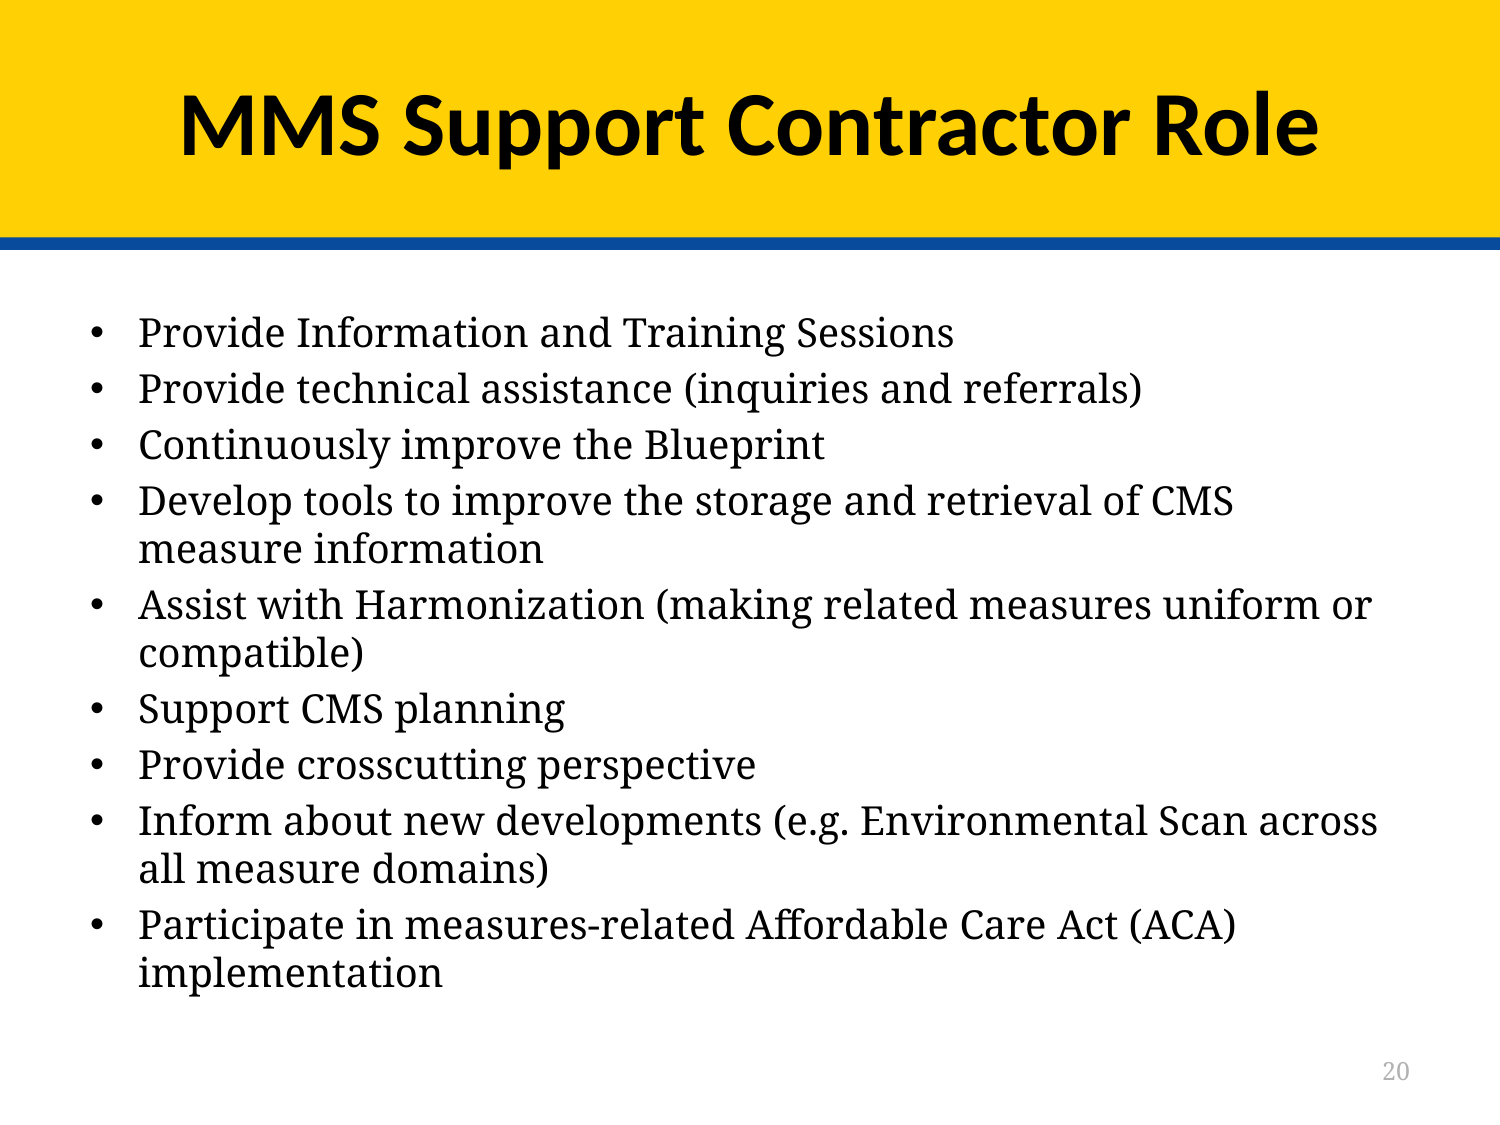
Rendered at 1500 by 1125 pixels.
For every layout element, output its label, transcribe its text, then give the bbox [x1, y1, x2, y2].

list Provide Information and Training Sessions Provide technical assistance (inquiries and referrals) Continuously improve the Blueprint Develop tools to improve the storage and retrieval of CMS measure information Assist with Harmonization (making related measures uniform or compatible) Support CMS planning Provide crosscutting perspective Inform about new developments (e.g. Environmental Scan across all measure domains) Participate in measures-related Affordable Care Act (ACA) implementation [75, 299, 1425, 1005]
slide_number 20 [1074, 1042, 1425, 1103]
title MMS Support Contractor Role [0, 0, 1500, 238]
